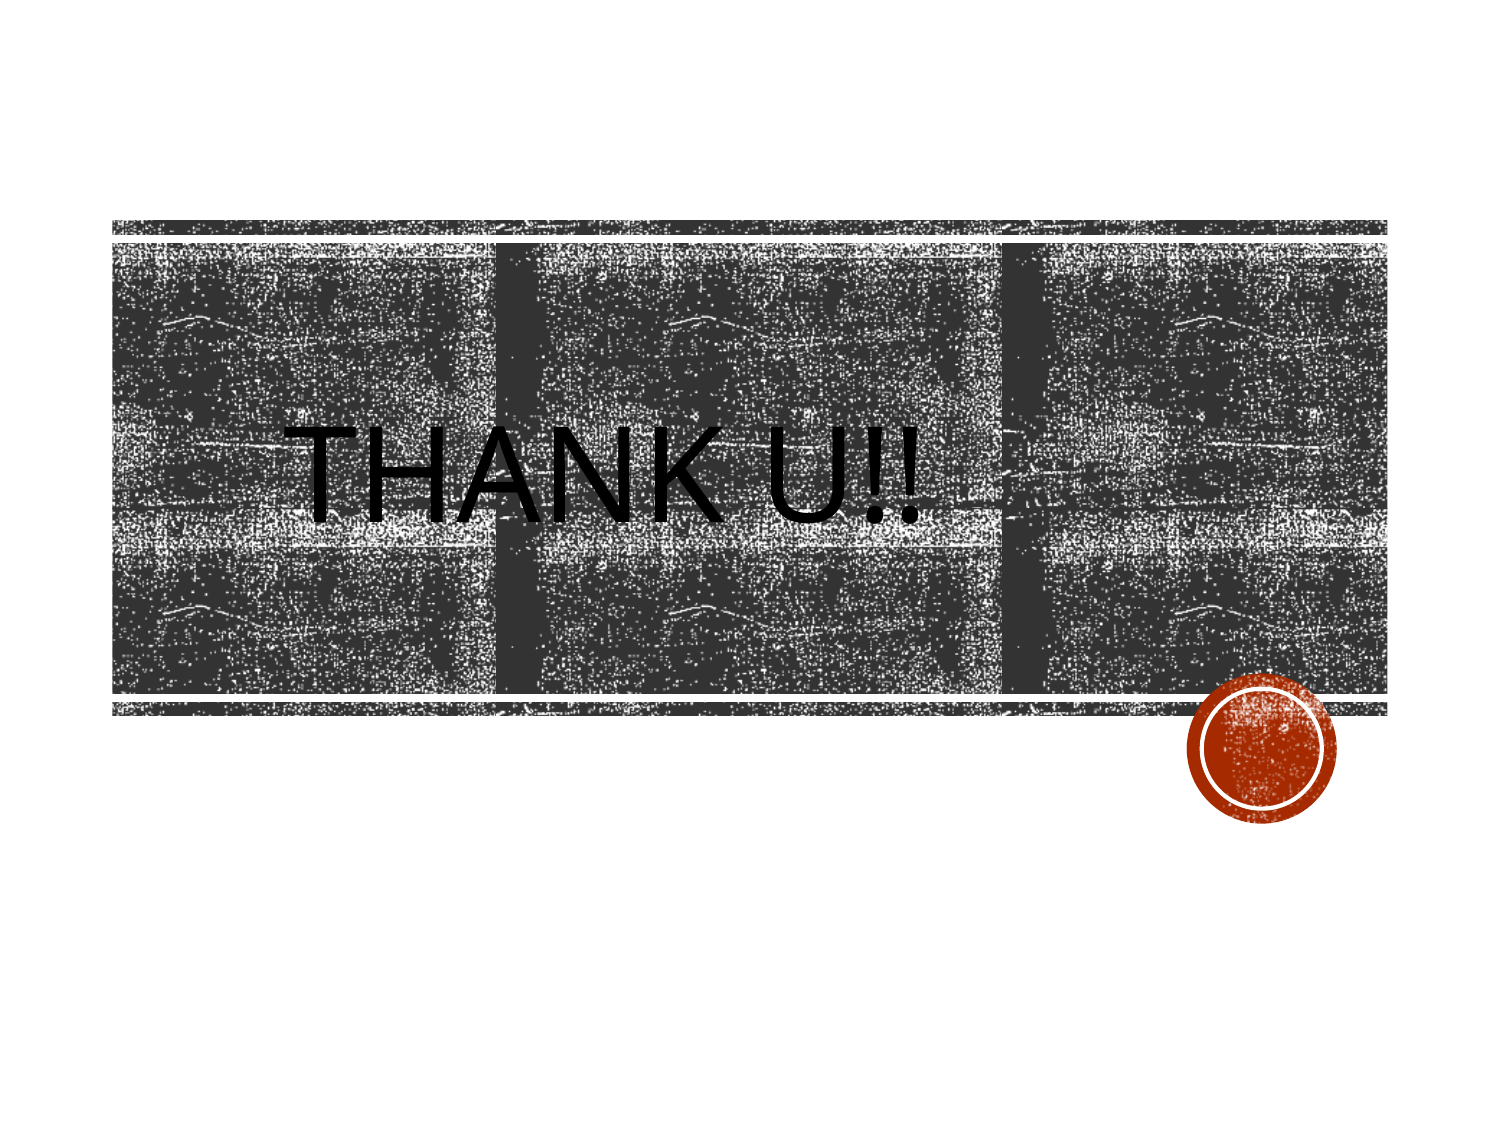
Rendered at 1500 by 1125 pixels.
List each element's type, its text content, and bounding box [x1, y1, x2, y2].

title Thank u!! [129, 234, 1375, 733]
slide_number [1188, 693, 1336, 799]
